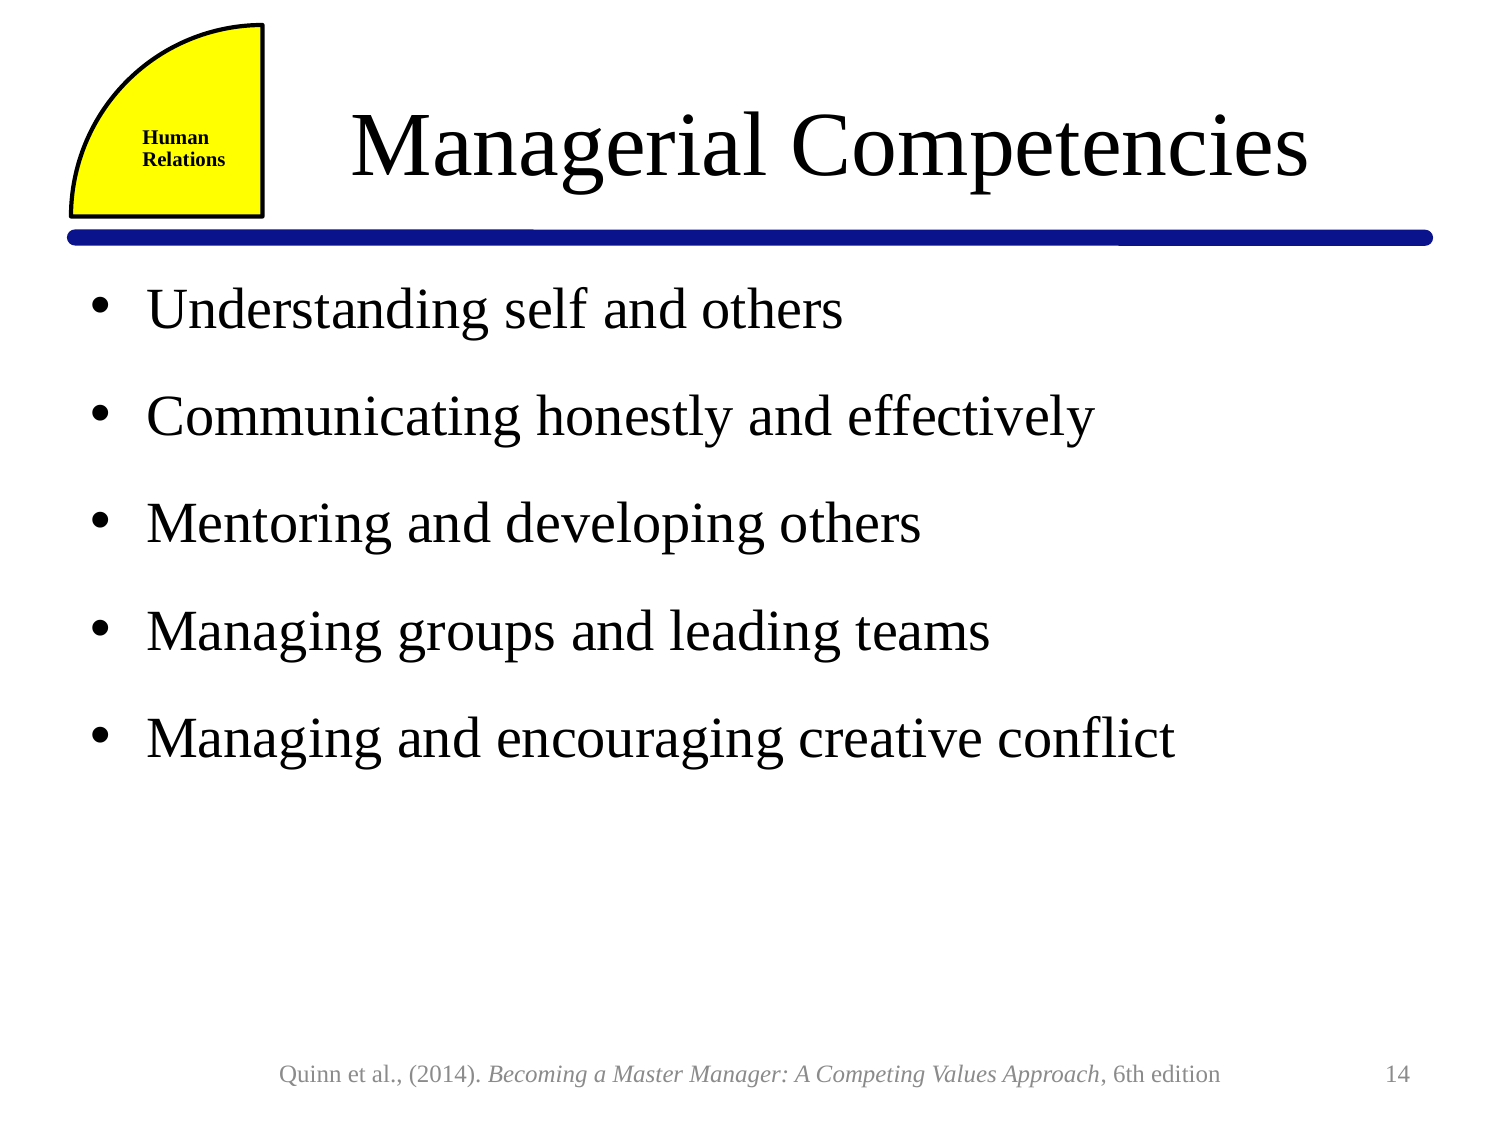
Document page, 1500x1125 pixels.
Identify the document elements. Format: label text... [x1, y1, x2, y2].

slide_number 14 [1350, 1042, 1425, 1103]
title Managerial Competencies [237, 45, 1425, 233]
footer Quinn et al., (2014). Becoming a Master Manager: A Competing Values Approach, 6th edition [150, 1042, 1350, 1103]
list Understanding self and others Communicating honestly and effectively Mentoring and developing others Managing groups and leading teams Managing and encouraging creative conflict [75, 262, 1425, 1005]
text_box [70, 24, 263, 217]
